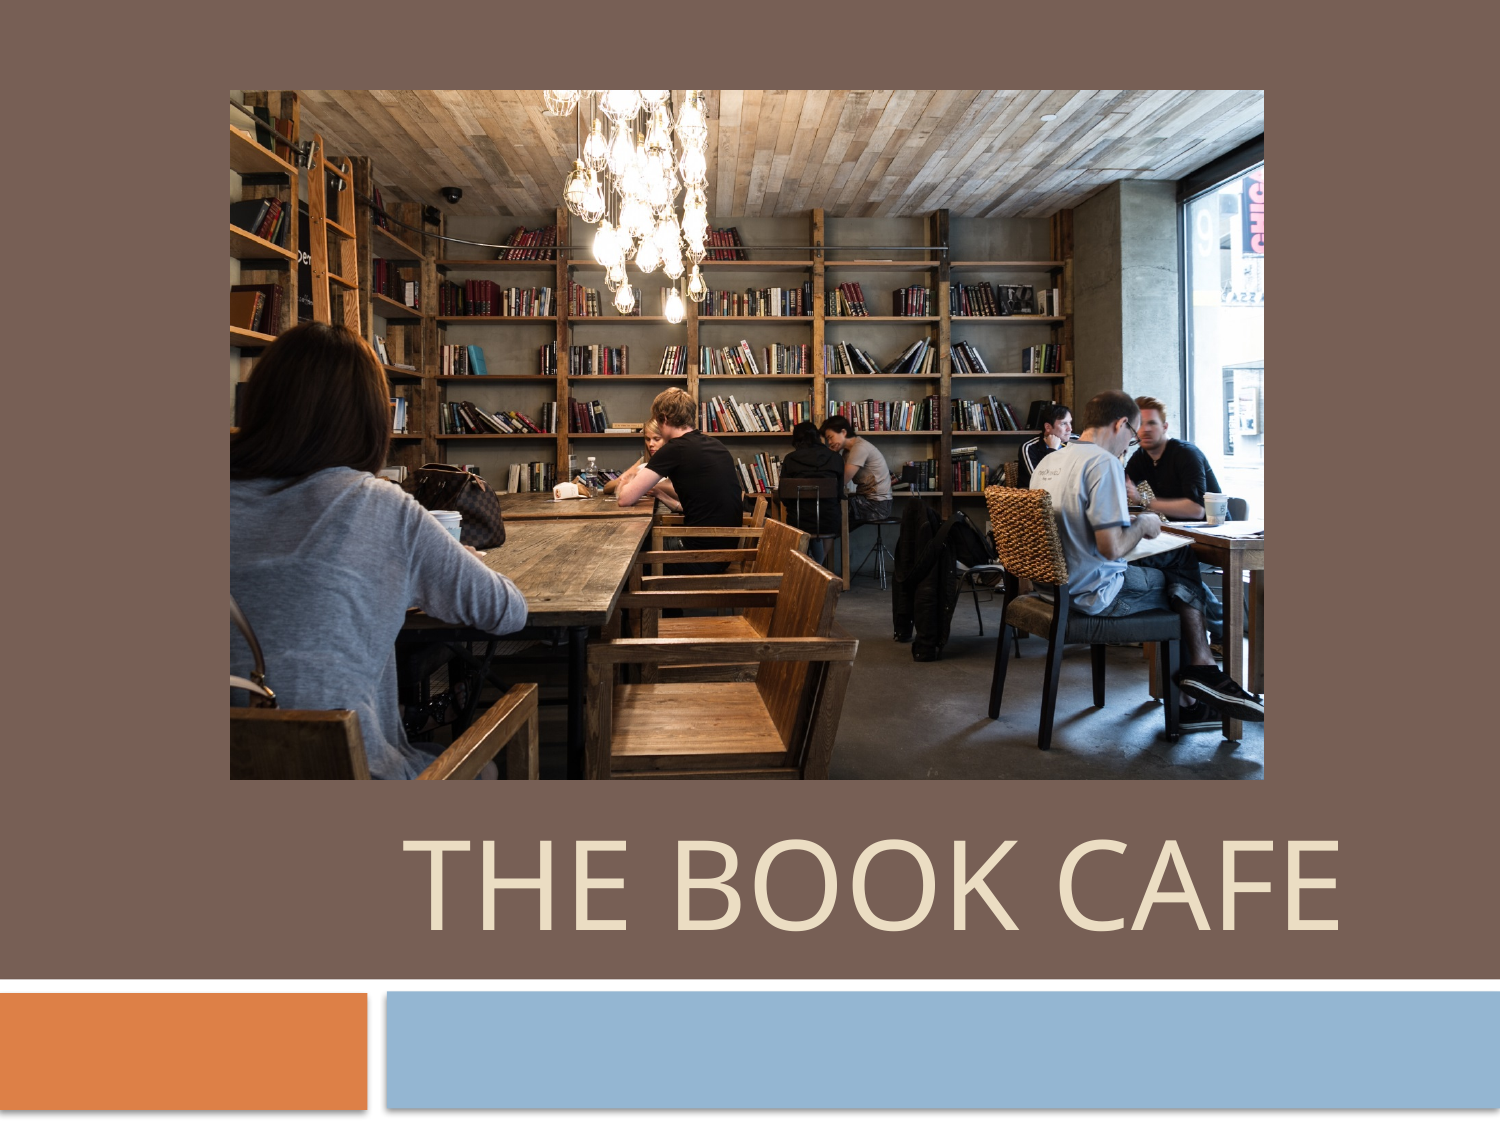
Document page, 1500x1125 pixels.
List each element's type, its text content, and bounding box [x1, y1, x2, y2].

title The Book Cafe [387, 662, 1450, 963]
picture [229, 90, 1264, 781]
